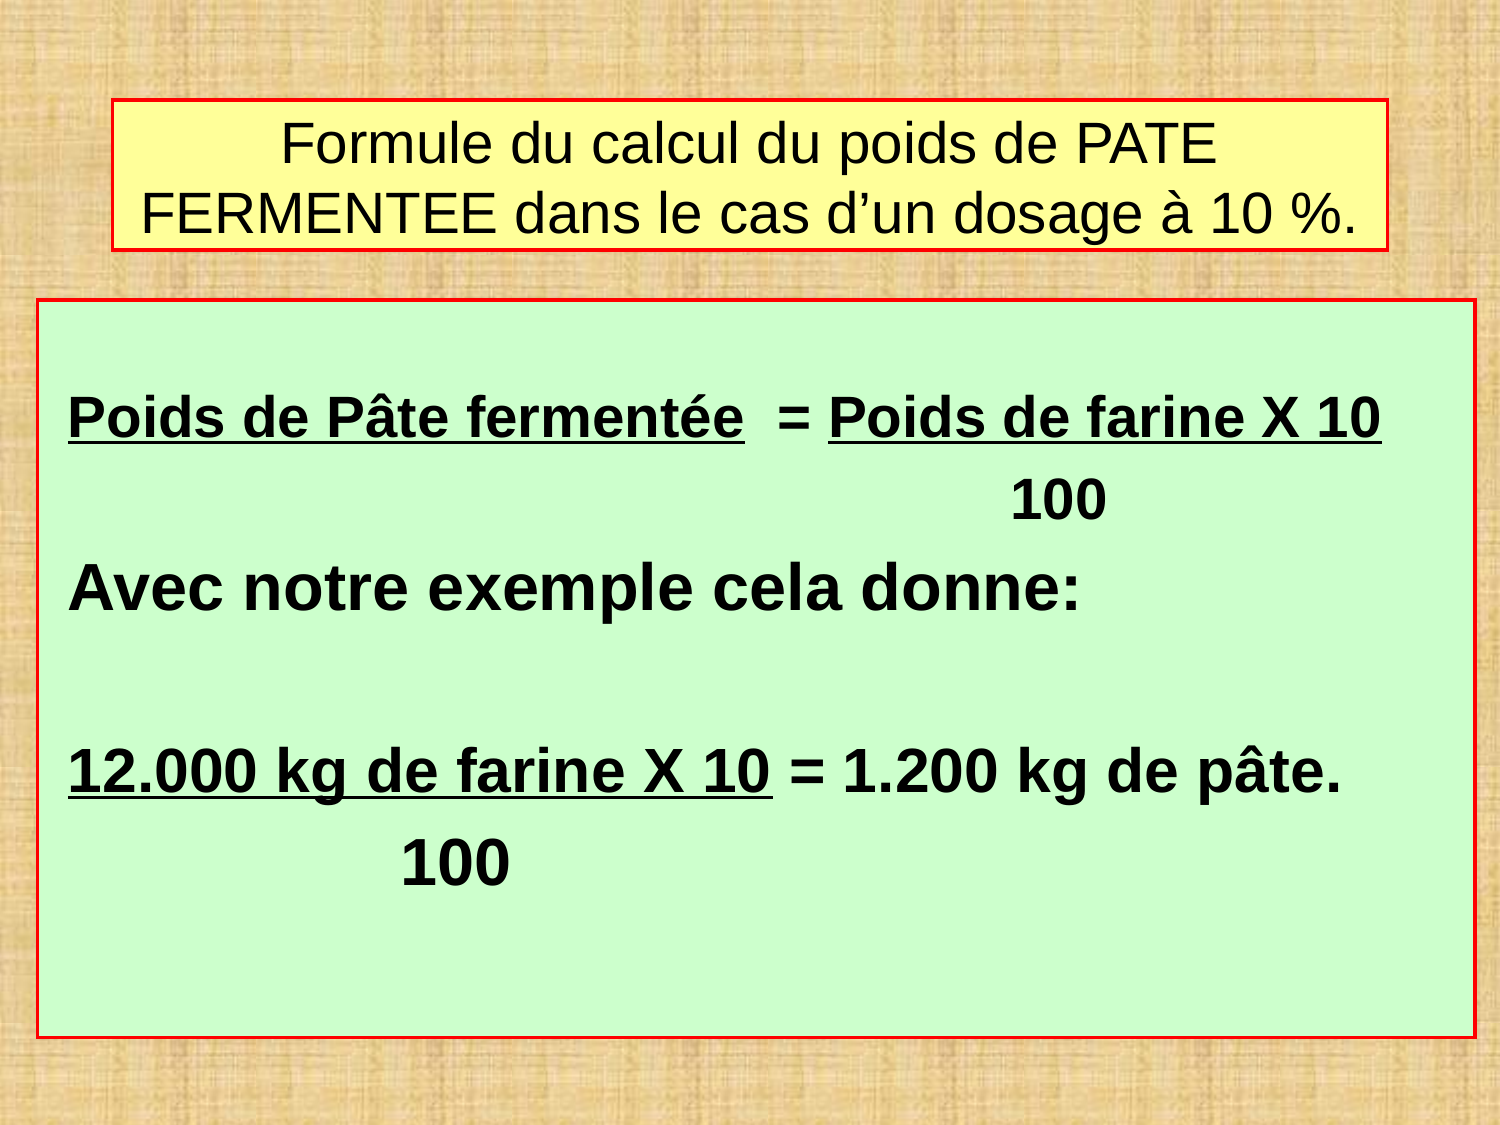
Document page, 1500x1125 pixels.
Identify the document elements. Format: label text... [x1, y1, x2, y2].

picture [0, 0, 1500, 1125]
list Poids de Pâte fermentée = Poids de farine X 10 100 Avec notre exemple cela donne: 12.000 kg de farine X 10 = 1.200 kg de pâte. 100 [37, 299, 1475, 1038]
title Formule du calcul du poids de PATE FERMENTEE dans le cas d’un dosage à 10 %. [112, 99, 1388, 250]
